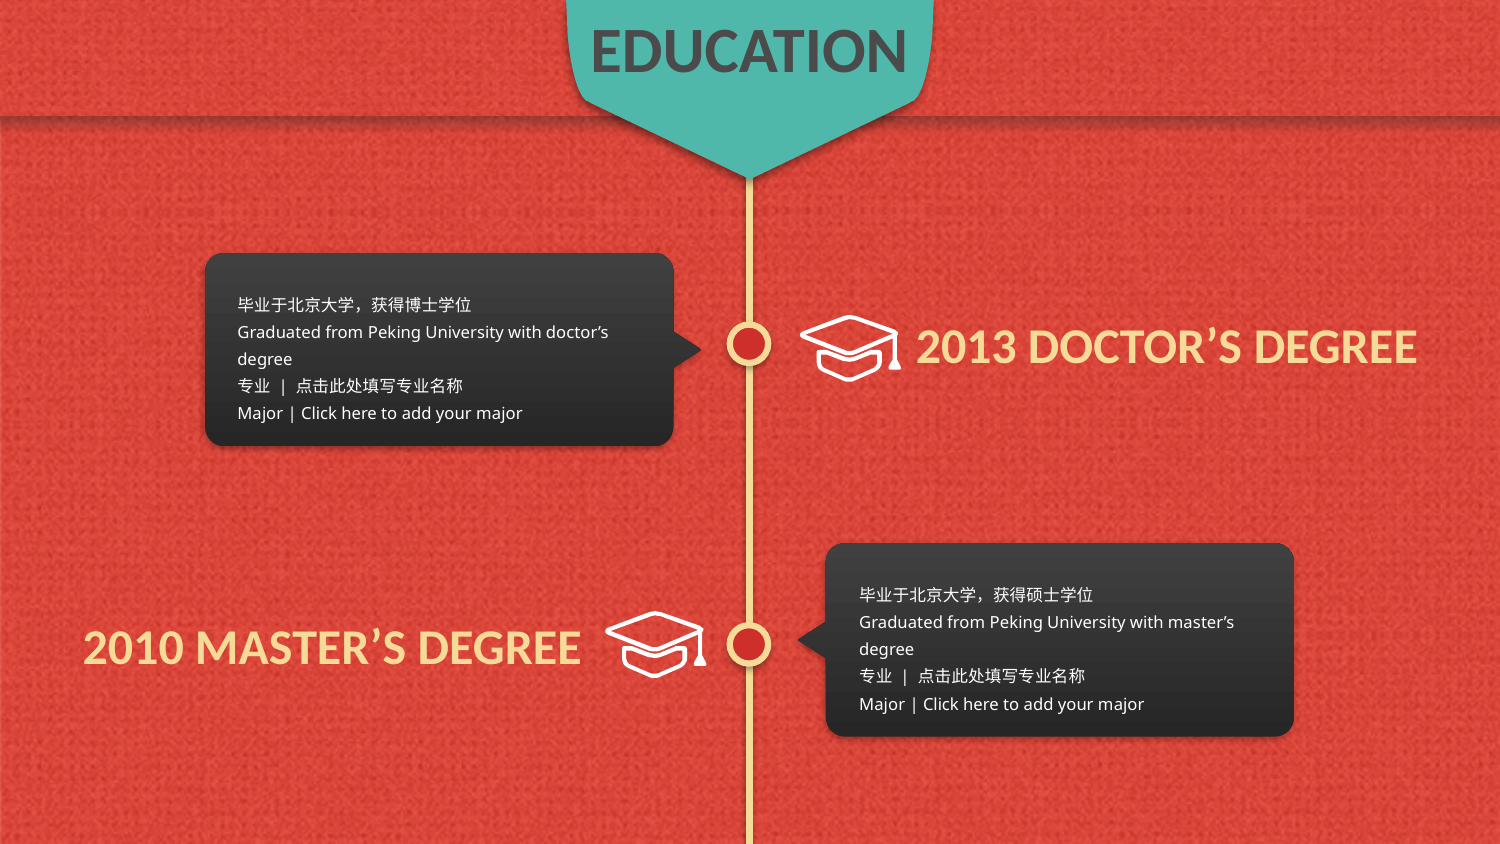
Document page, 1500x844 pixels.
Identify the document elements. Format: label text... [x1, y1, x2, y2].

text_box 毕业于北京大学，获得博士学位 Graduated from Peking University with doctor’s degree 专业 | 点击此处填写专业名称 Major | Click here to add your major [222, 279, 651, 431]
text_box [729, 305, 1454, 382]
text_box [25, 606, 769, 683]
text_box 毕业于北京大学，获得硕士学位 Graduated from Peking University with master’s degree 专业 | 点击此处填写专业名称 Major | Click here to add your major [844, 570, 1273, 721]
text_box [204, 252, 703, 448]
picture [0, 0, 746, 844]
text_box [605, 610, 707, 679]
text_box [565, 0, 934, 180]
text_box [797, 542, 1295, 738]
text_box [799, 314, 902, 382]
picture [753, 0, 1500, 844]
